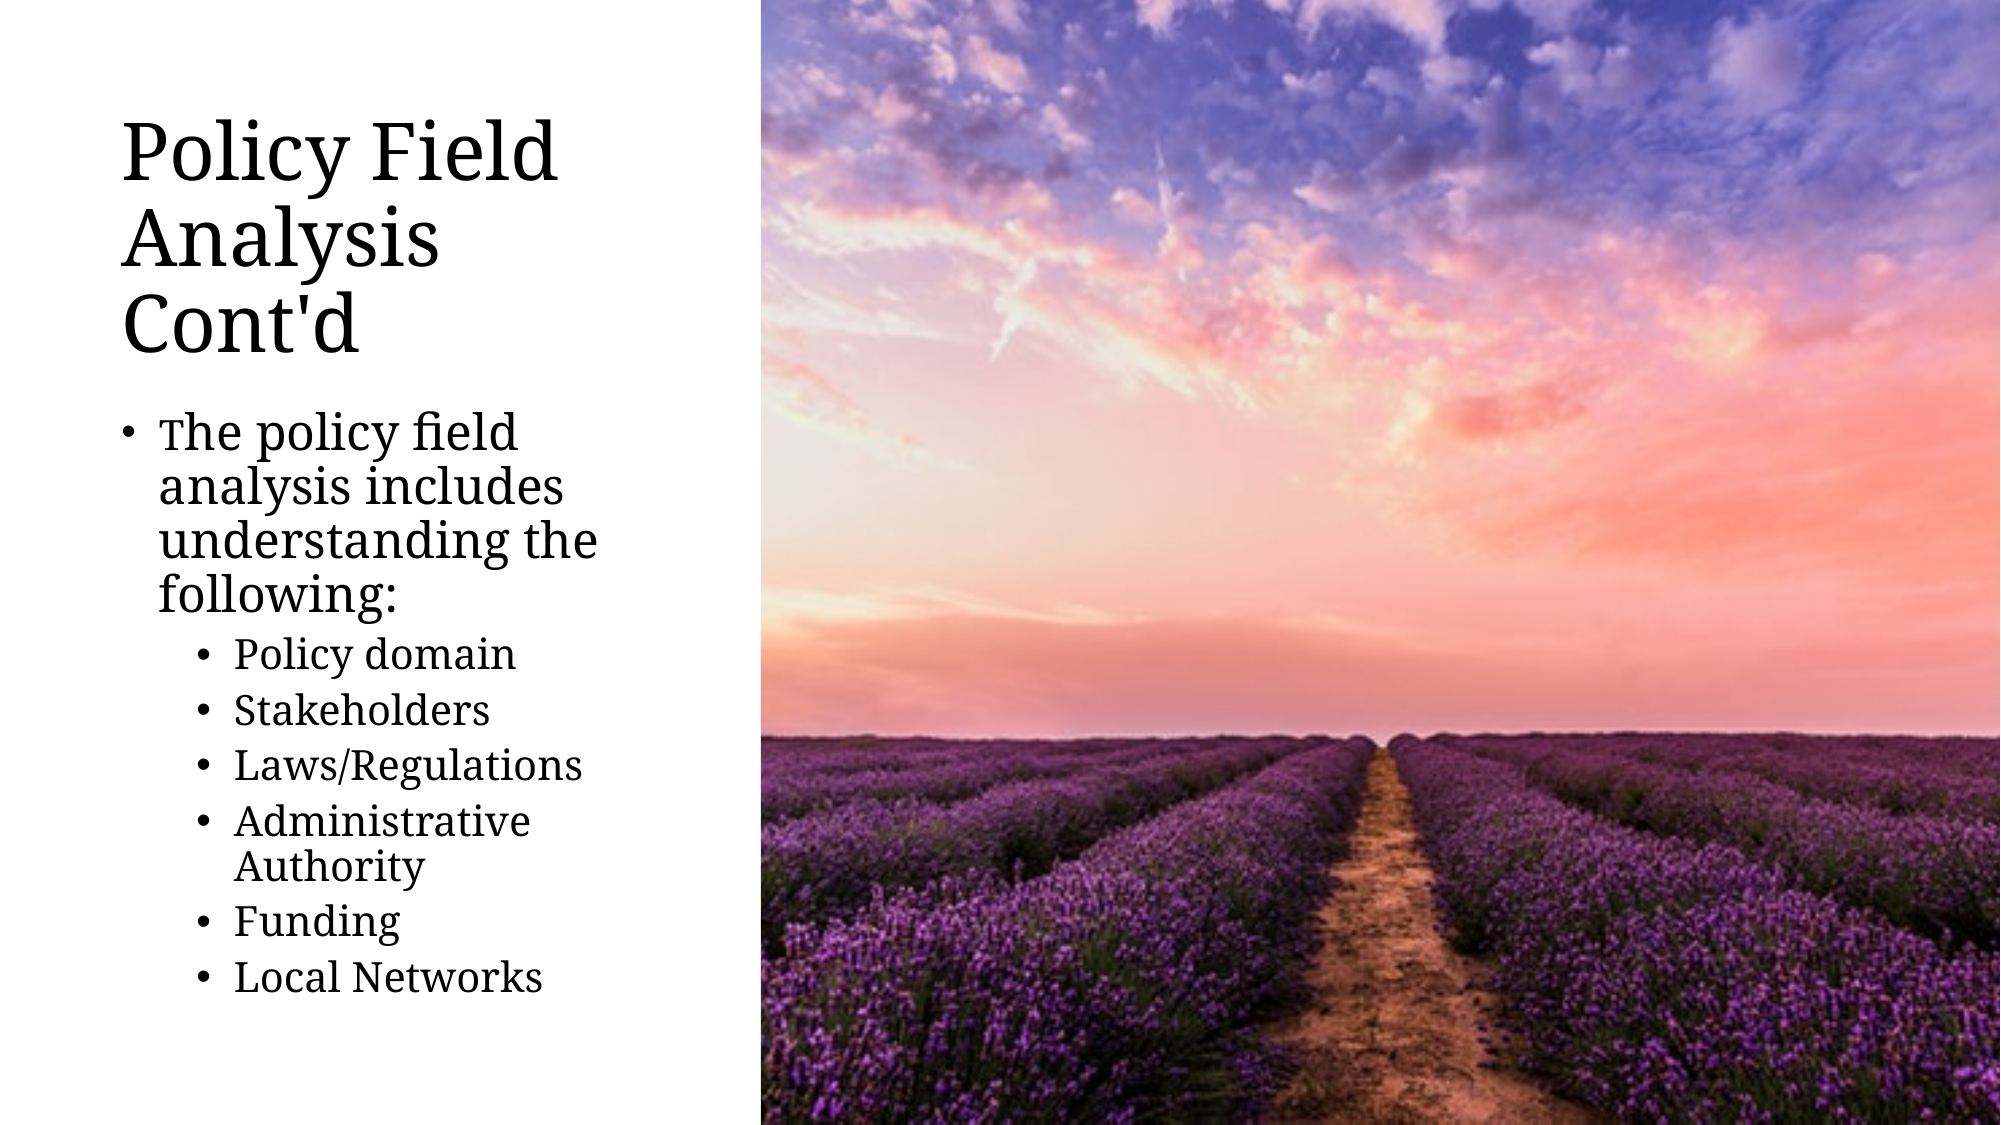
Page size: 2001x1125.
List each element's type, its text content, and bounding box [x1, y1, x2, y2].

picture [760, 0, 2000, 1125]
list The policy field analysis includes understanding the following: Policy domain Stakeholders Laws/Regulations Administrative Authority Funding Local Networks [106, 399, 680, 1076]
title Policy Field Analysis Cont'd [106, 103, 706, 379]
